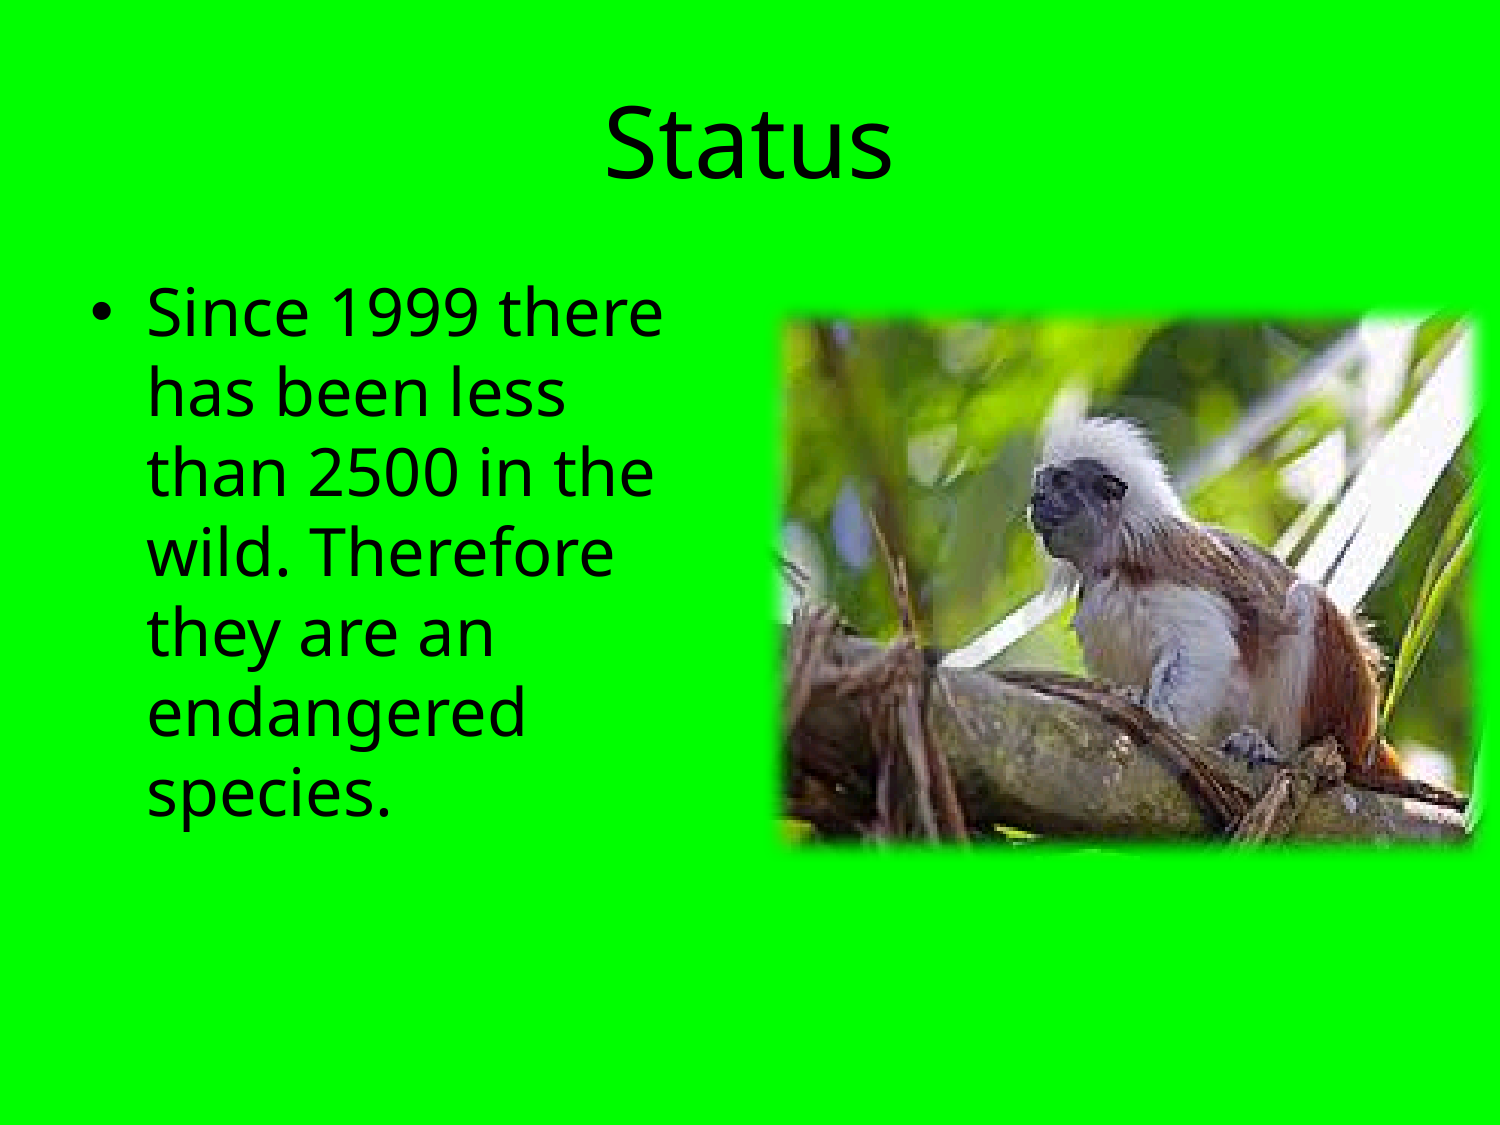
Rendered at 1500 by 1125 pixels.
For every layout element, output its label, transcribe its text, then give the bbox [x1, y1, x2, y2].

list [762, 299, 1492, 863]
list Since 1999 there has been less than 2500 in the wild. Therefore they are an endangered species. [75, 262, 738, 1005]
title Status [75, 45, 1425, 233]
